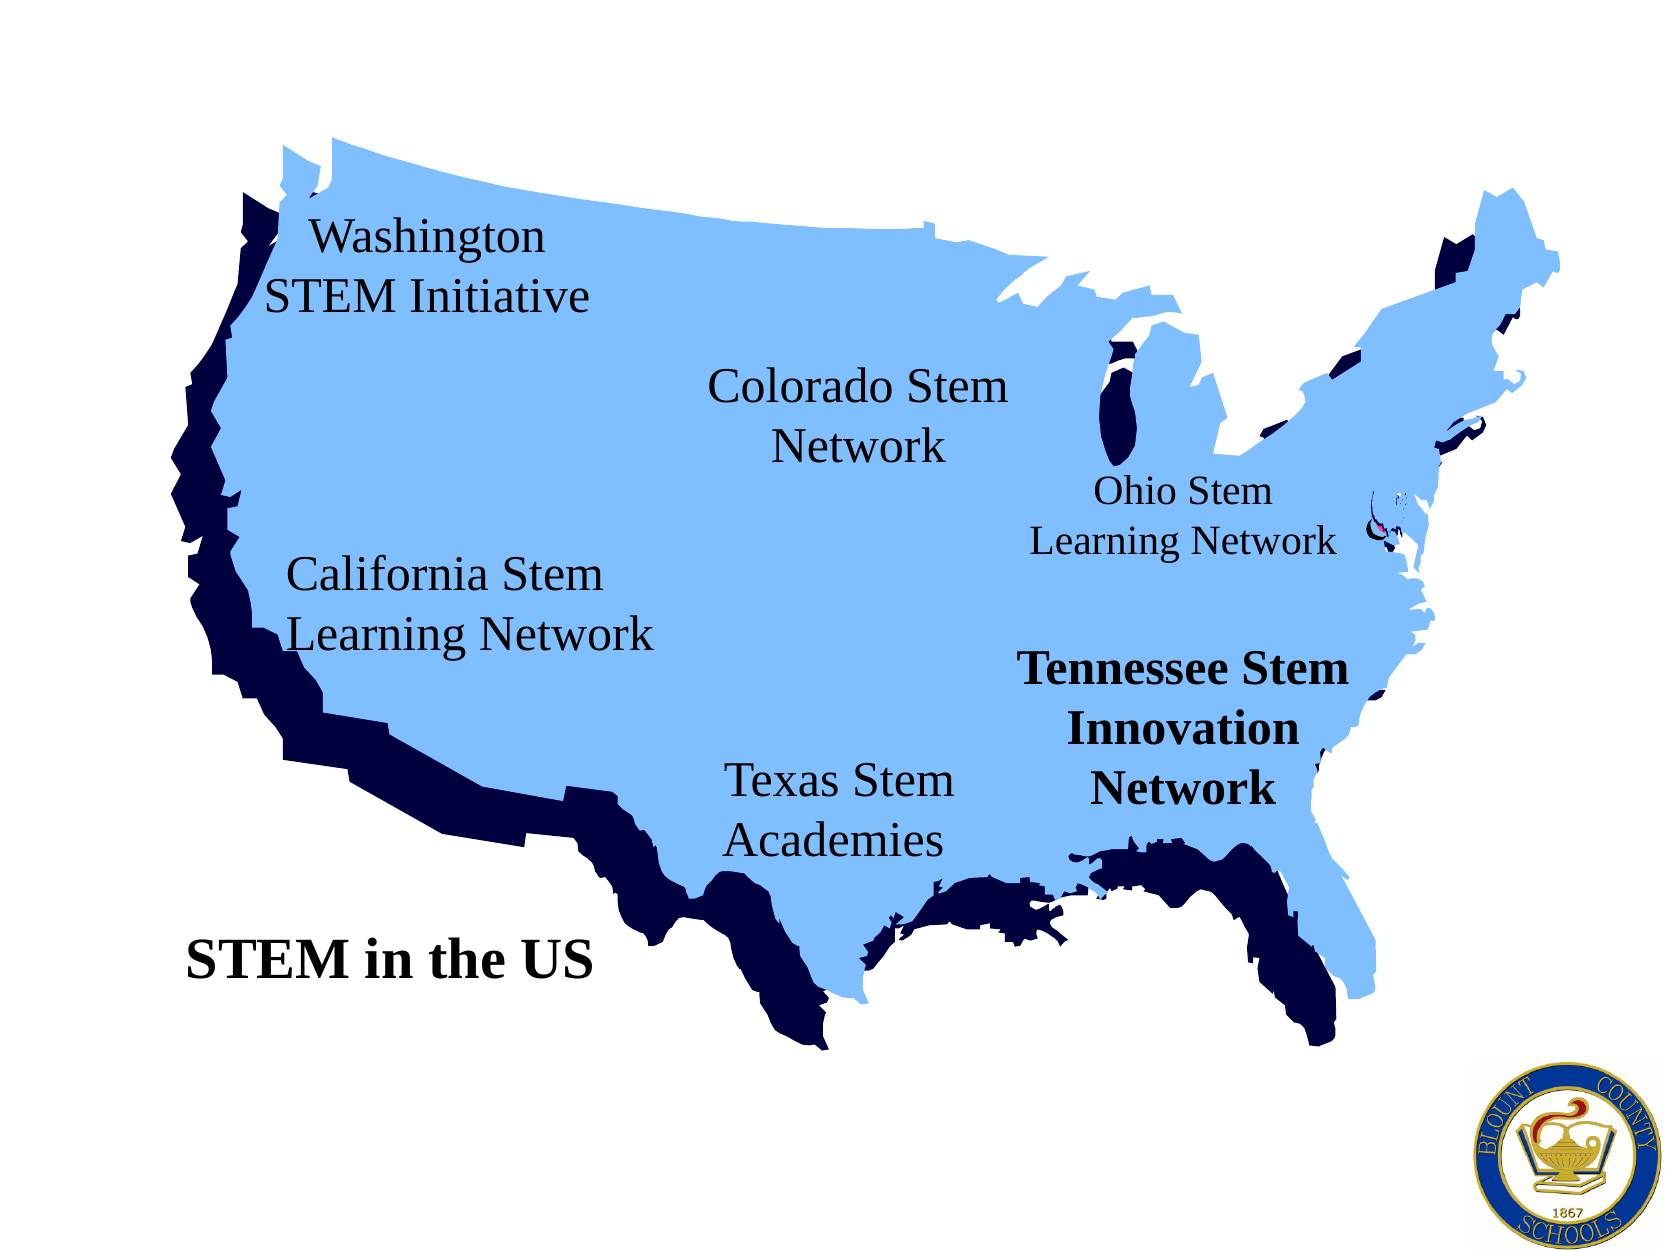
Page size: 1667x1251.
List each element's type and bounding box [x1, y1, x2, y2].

picture [170, 137, 1561, 1051]
picture [1470, 1059, 1663, 1250]
